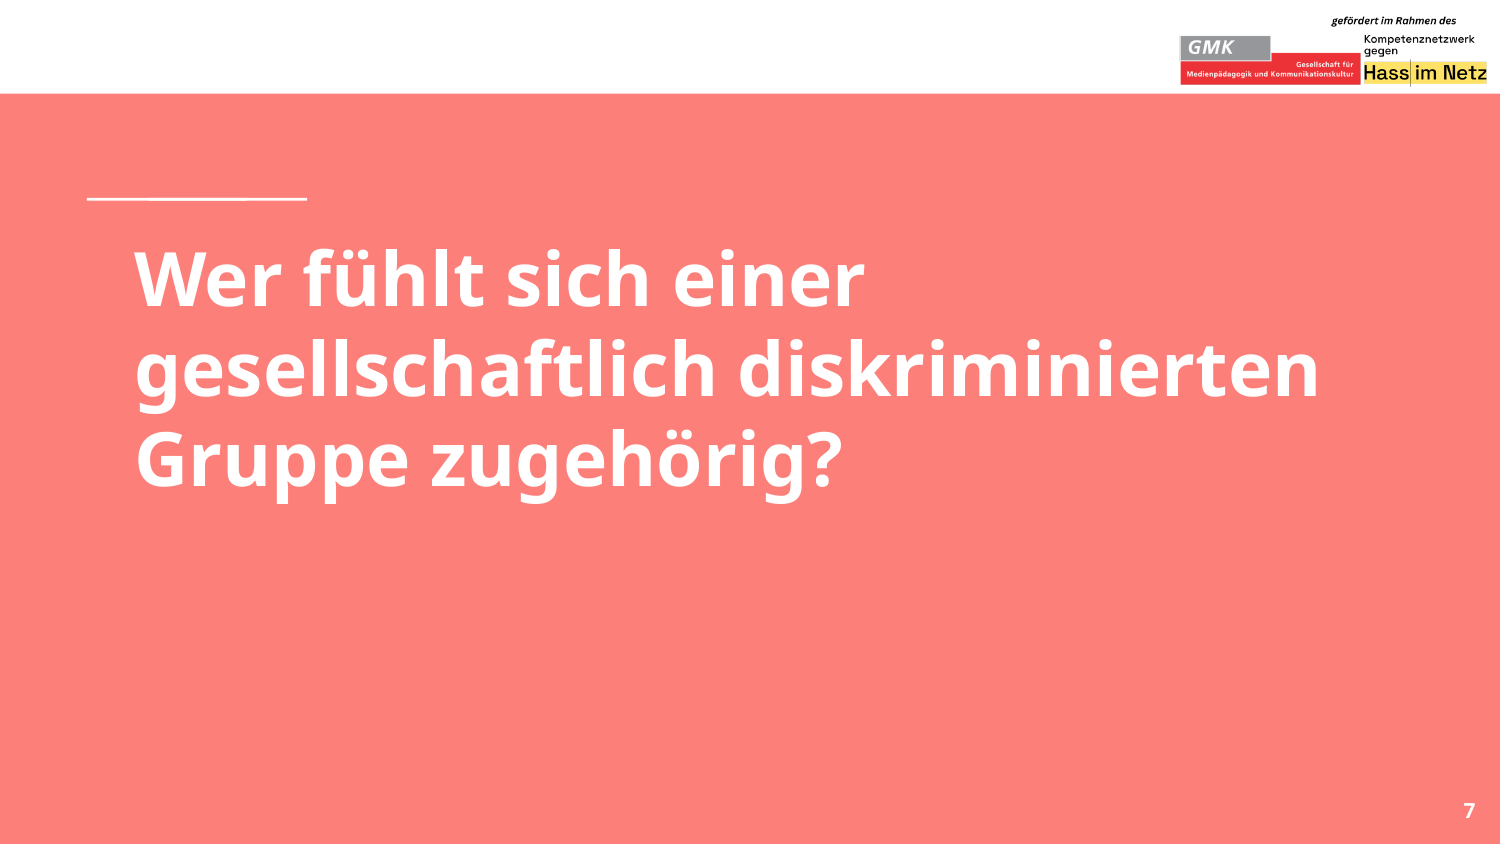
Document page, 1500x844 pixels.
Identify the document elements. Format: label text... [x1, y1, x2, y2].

title Wer fühlt sich einer gesellschaftlich diskriminierten Gruppe zugehörig? [119, 216, 1381, 466]
slide_number 7 [1400, 779, 1491, 844]
picture [1177, 0, 1491, 94]
